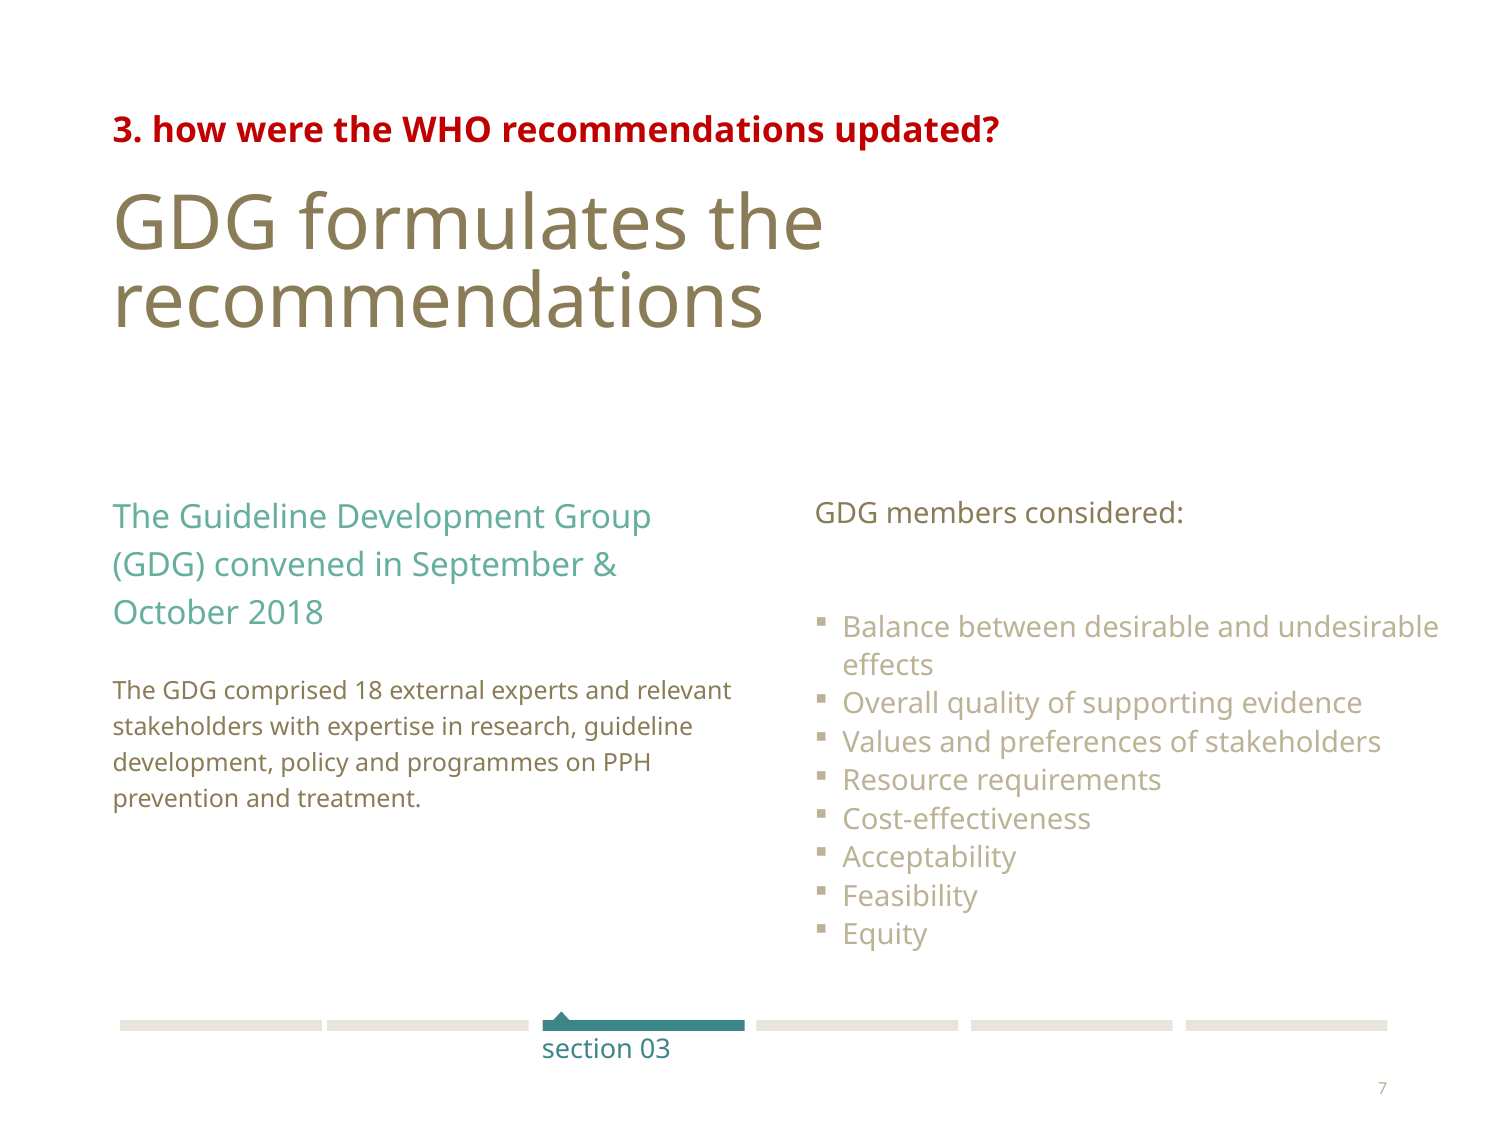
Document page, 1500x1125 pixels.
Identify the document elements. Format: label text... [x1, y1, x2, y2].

list 3. how were the WHO recommendations updated? [112, 113, 1388, 188]
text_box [542, 1011, 745, 1032]
text_box [971, 1020, 1173, 1031]
title GDG formulates the recommendations [112, 187, 1458, 338]
text_box [120, 1020, 322, 1031]
text_box [756, 1020, 959, 1031]
text_box section 03 [541, 1038, 744, 1064]
list The Guideline Development Group (GDG) convened in September & October 2018 The GDG comprised 18 external experts and relevant stakeholders with expertise in research, guideline development, policy and programmes on PPH prevention and treatment. [112, 487, 745, 938]
text_box [327, 1020, 529, 1031]
text_box [1185, 1020, 1388, 1031]
list GDG members considered: Balance between desirable and undesirable effects Overall quality of supporting evidence Values and preferences of stakeholders Resource requirements Cost-effectiveness Acceptability Feasibility Equity [814, 487, 1447, 938]
